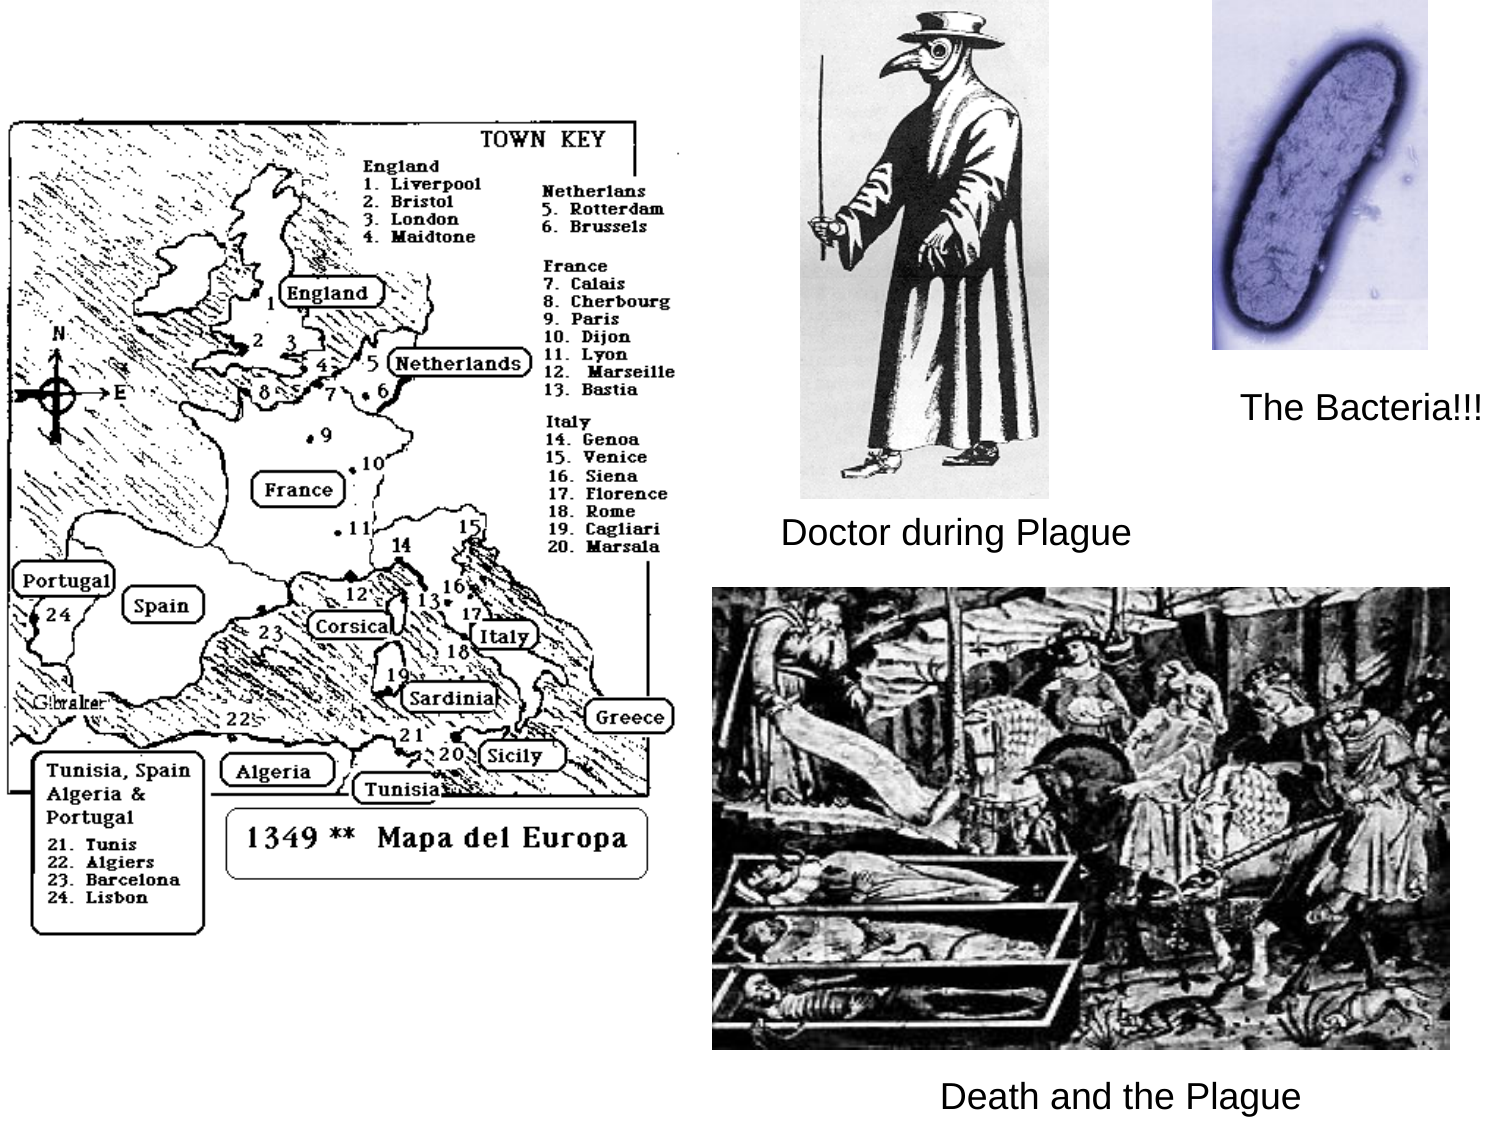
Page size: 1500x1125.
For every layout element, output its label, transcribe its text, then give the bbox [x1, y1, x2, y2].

picture [1212, 0, 1429, 351]
text_box Doctor during Plague [750, 500, 1163, 561]
text_box Death and the Plague [924, 1064, 1318, 1125]
text_box The Bacteria!!! [1224, 375, 1499, 436]
picture [799, 0, 1049, 499]
picture [0, 112, 704, 943]
picture [712, 587, 1451, 1051]
